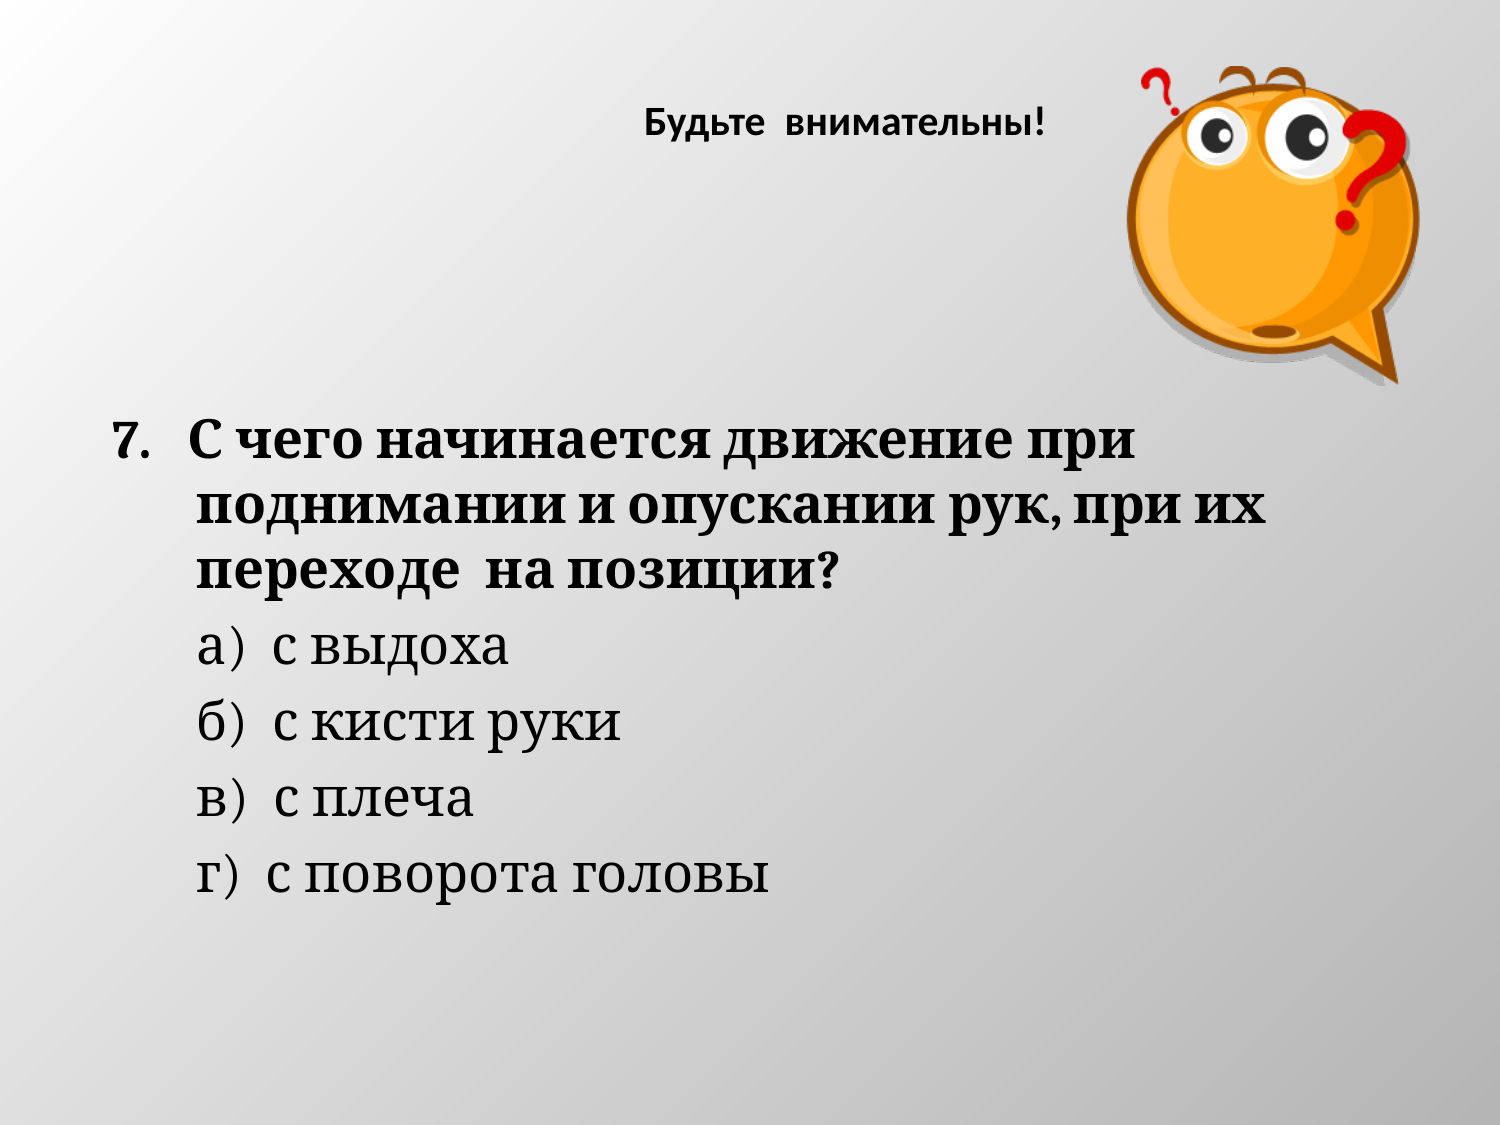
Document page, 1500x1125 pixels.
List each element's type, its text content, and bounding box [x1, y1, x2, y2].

list 7. С чего начинается движение при поднимании и опускании рук, при их переходе на позиции? а) с выдоха б) с кисти руки в) с плеча г) с поворота головы [75, 397, 1425, 1035]
title Будьте внимательны! [584, 42, 1107, 194]
picture [1104, 66, 1425, 387]
